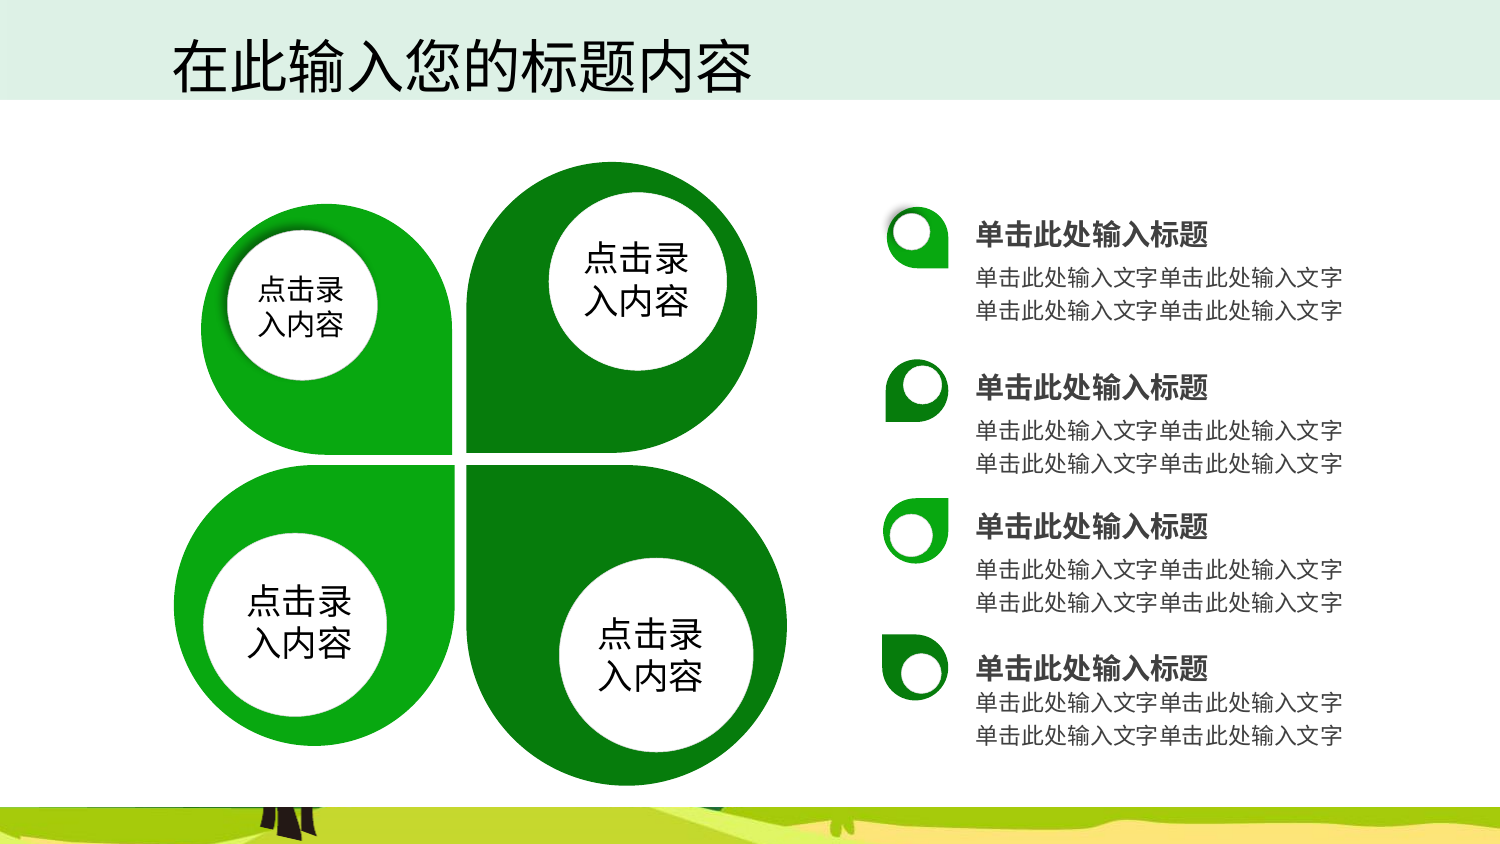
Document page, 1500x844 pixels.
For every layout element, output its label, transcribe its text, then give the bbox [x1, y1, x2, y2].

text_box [885, 359, 949, 422]
text_box 单击此处输入文字单击此处输入文字 单击此处输入文字单击此处输入文字 [960, 675, 1495, 790]
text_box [466, 465, 787, 786]
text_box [173, 465, 455, 746]
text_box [886, 206, 949, 269]
text_box 单击此处输入文字单击此处输入文字 单击此处输入文字单击此处输入文字 [960, 250, 1495, 365]
picture [0, 807, 1500, 844]
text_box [883, 498, 949, 564]
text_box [882, 634, 949, 701]
text_box 单击此处输入文字单击此处输入文字 单击此处输入文字单击此处输入文字 [960, 542, 1495, 657]
text_box 单击此处输入标题 [975, 200, 1386, 260]
text_box 单击此处输入文字单击此处输入文字 单击此处输入文字单击此处输入文字 [960, 403, 1495, 518]
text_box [200, 203, 452, 455]
text_box 单击此处输入标题 [975, 634, 1386, 694]
text_box 在此输入您的标题内容 [156, 22, 793, 108]
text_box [466, 161, 758, 453]
text_box 单击此处输入标题 [975, 492, 1386, 552]
text_box 单击此处输入标题 [975, 354, 1386, 414]
picture [0, 0, 1500, 99]
